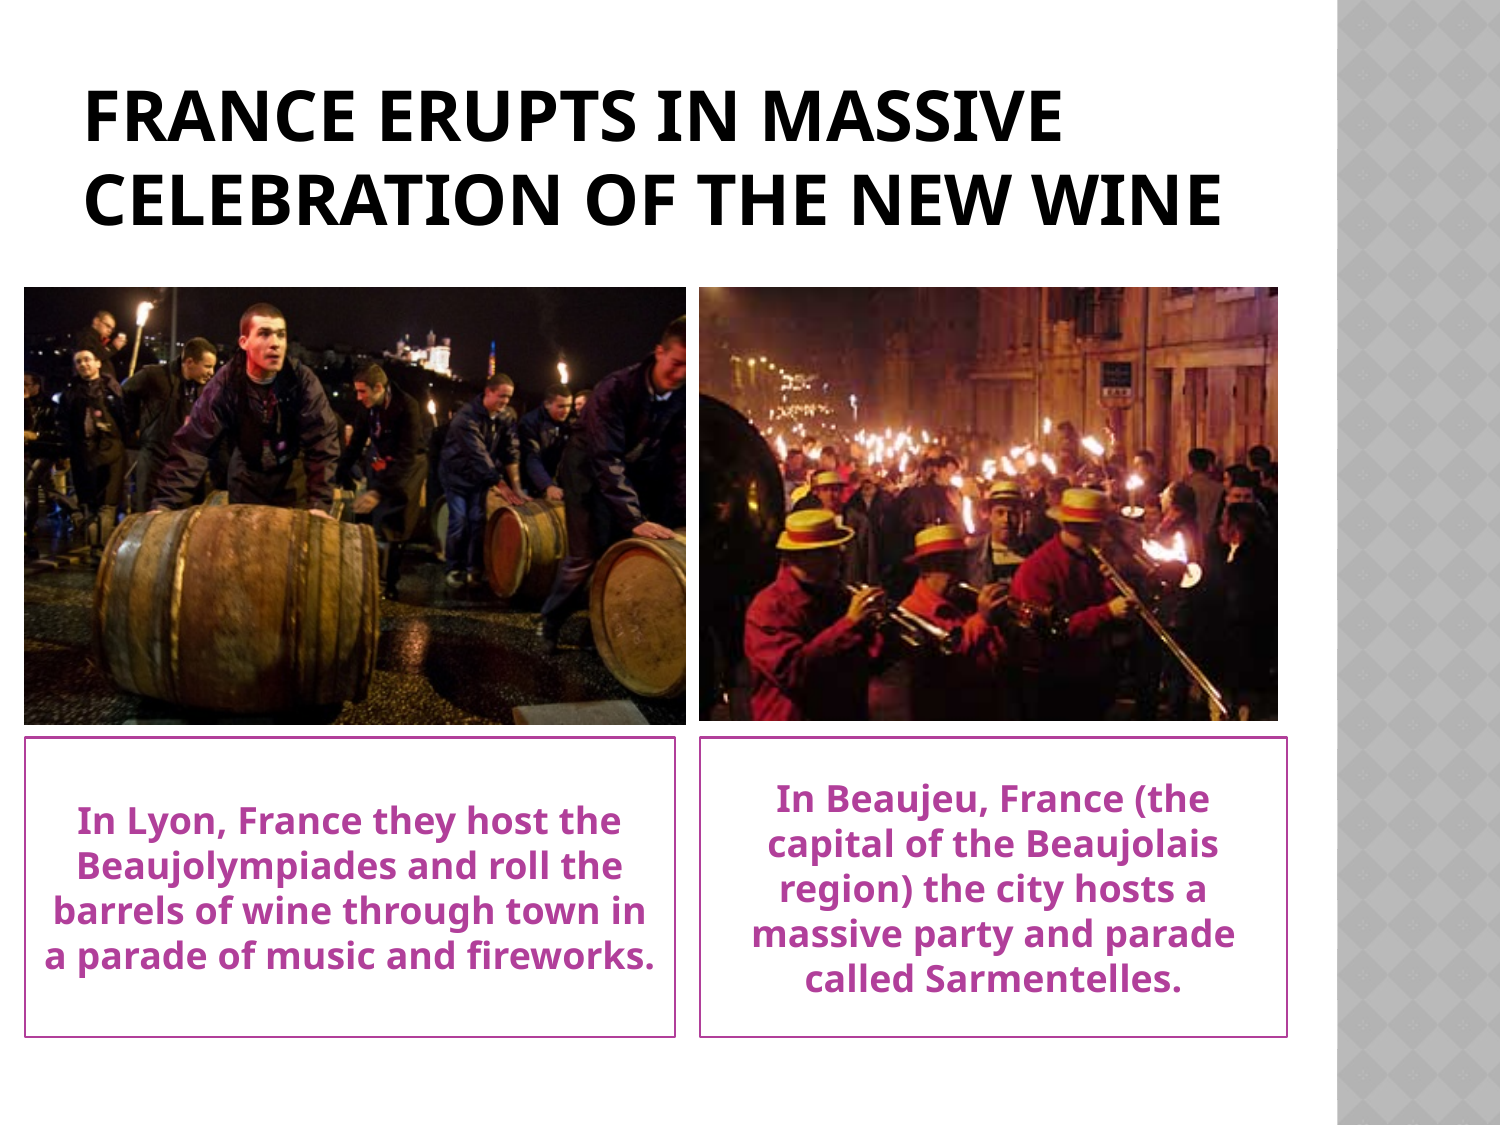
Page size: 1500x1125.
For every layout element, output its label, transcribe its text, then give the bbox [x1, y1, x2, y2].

title France erupts in massive celebration of the new wine [75, 52, 1263, 240]
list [24, 286, 687, 726]
list In Beaujeu, France (the capital of the Beaujolais region) the city hosts a massive party and parade called Sarmentelles. [699, 736, 1288, 1038]
list In Lyon, France they host the Beaujolympiades and roll the barrels of wine through town in a parade of music and fireworks. [24, 736, 676, 1038]
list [699, 286, 1278, 722]
